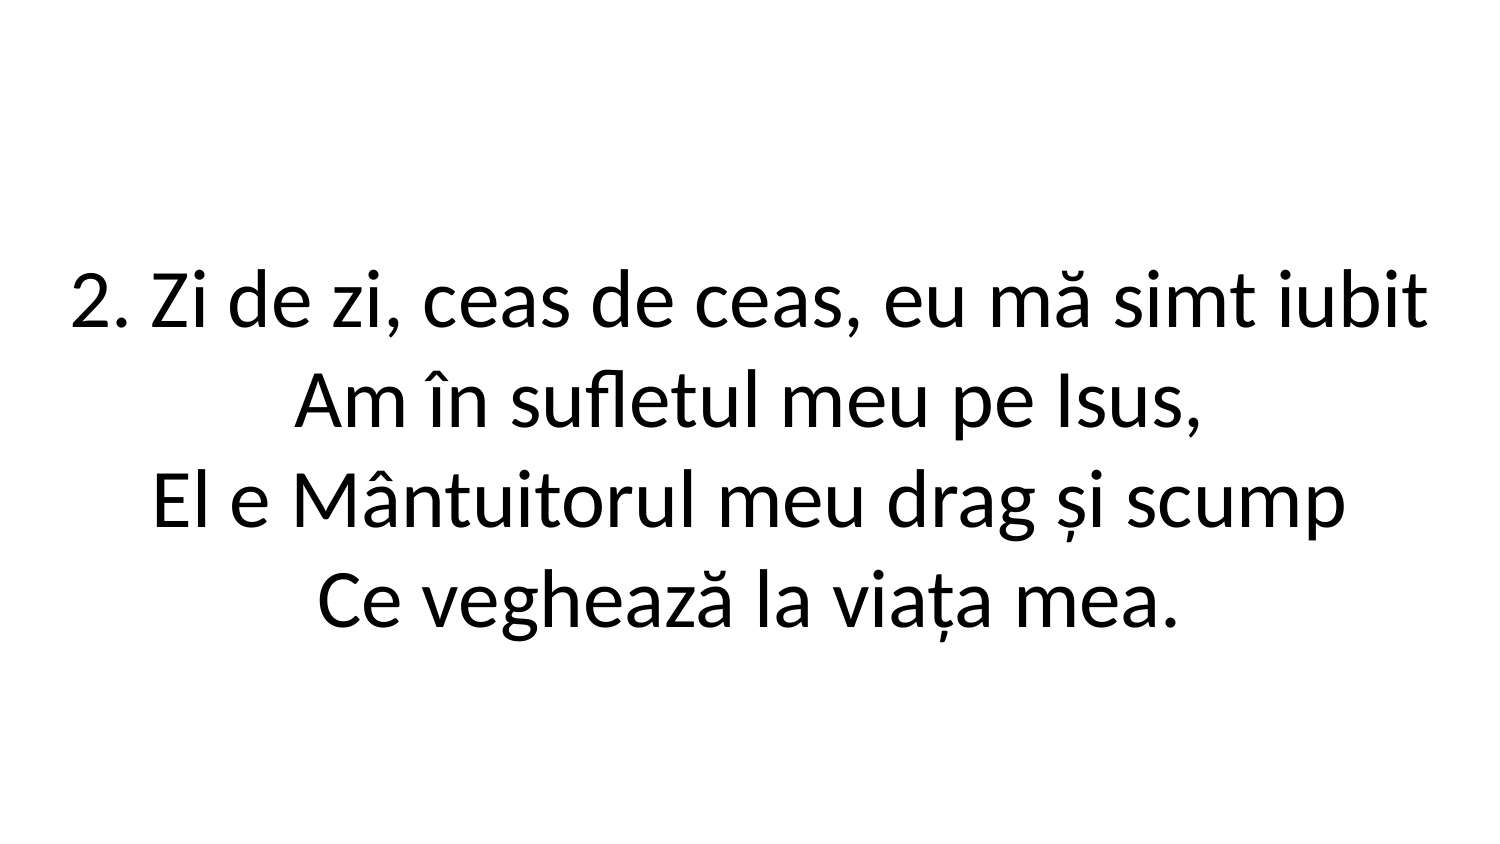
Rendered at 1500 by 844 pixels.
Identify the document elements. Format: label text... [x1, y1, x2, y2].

text_box 2. Zi de zi, ceas de ceas, eu mă simt iubit Am în sufletul meu pe Isus, El e Mântuitorul meu drag și scump Ce veghează la viața mea. [54, 192, 1446, 652]
